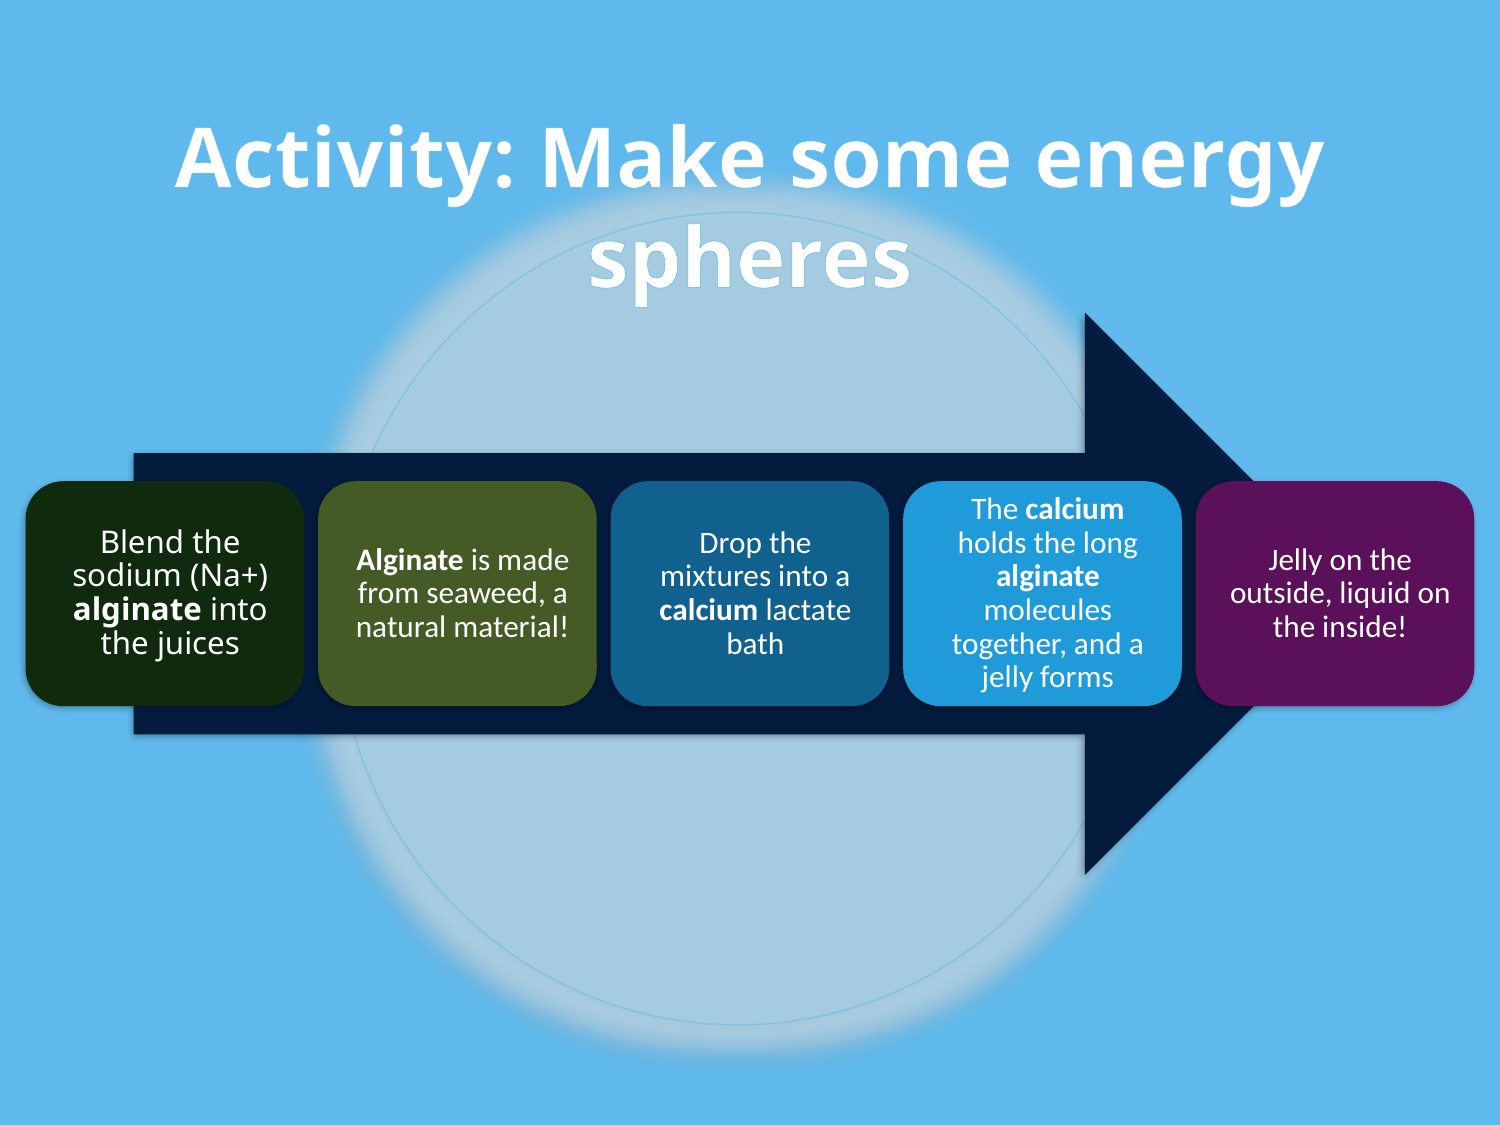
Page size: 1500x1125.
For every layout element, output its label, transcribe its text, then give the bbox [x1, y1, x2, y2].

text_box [24, 312, 1476, 876]
text_box [434, 885, 1041, 1026]
text_box Activity: Make some energy spheres [2, 96, 1497, 213]
text_box [476, 213, 999, 310]
